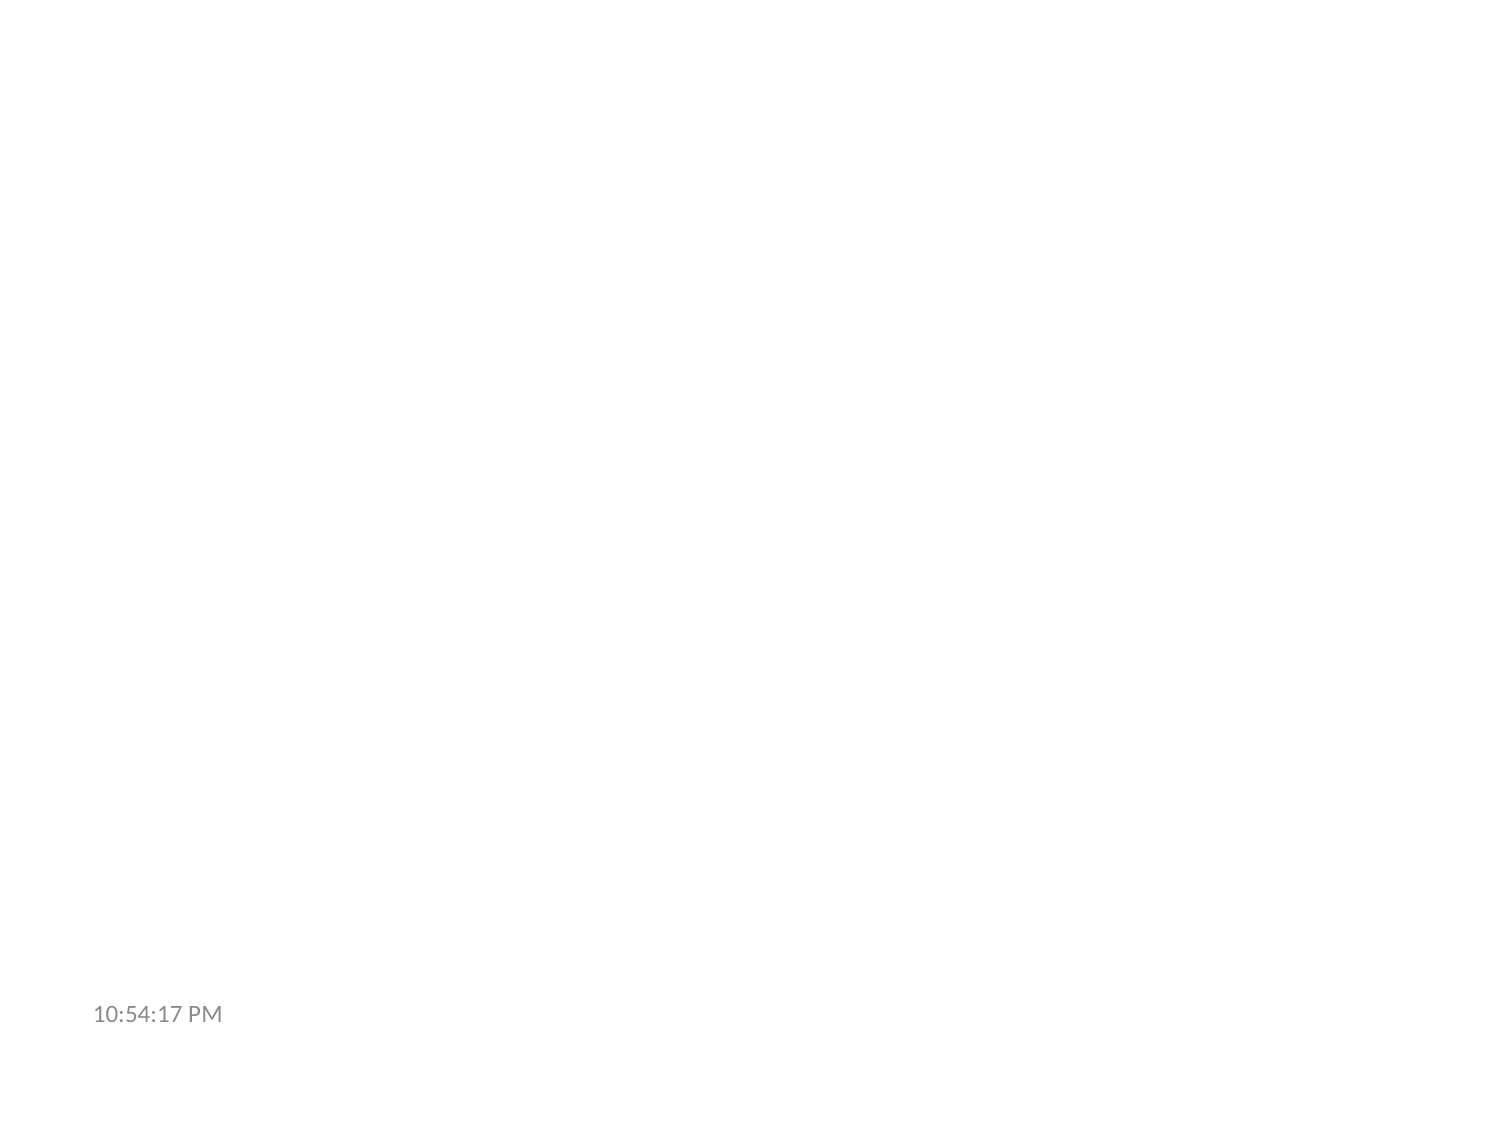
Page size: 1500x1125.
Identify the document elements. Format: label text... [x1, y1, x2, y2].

text_box 3:35:09 PM [77, 982, 428, 1043]
